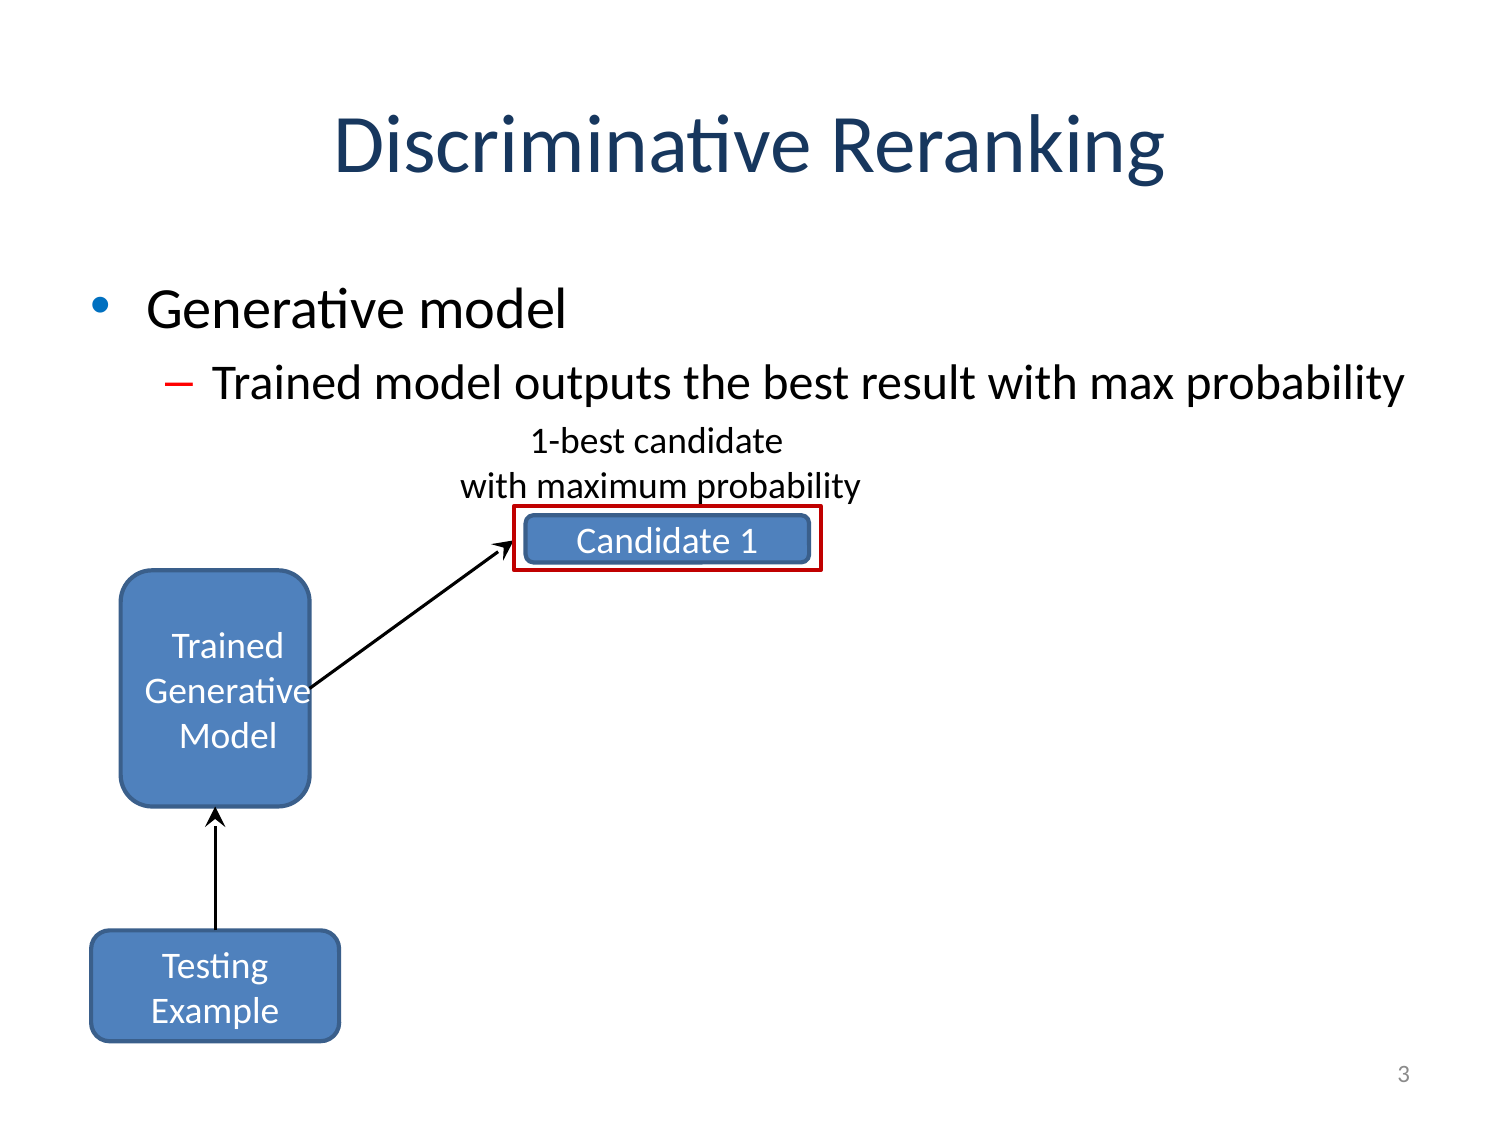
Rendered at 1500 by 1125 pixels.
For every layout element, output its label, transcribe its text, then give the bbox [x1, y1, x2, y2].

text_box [309, 540, 514, 689]
text_box 1-best candidate with maximum probability [445, 408, 877, 514]
slide_number 3 [1074, 1042, 1425, 1103]
title Discriminative Reranking [75, 45, 1425, 233]
text_box Testing Example [89, 928, 342, 1044]
text_box [512, 504, 823, 572]
list Generative model Trained model outputs the best result with max probability [75, 262, 1425, 1005]
text_box Trained Generative Model [118, 568, 312, 809]
